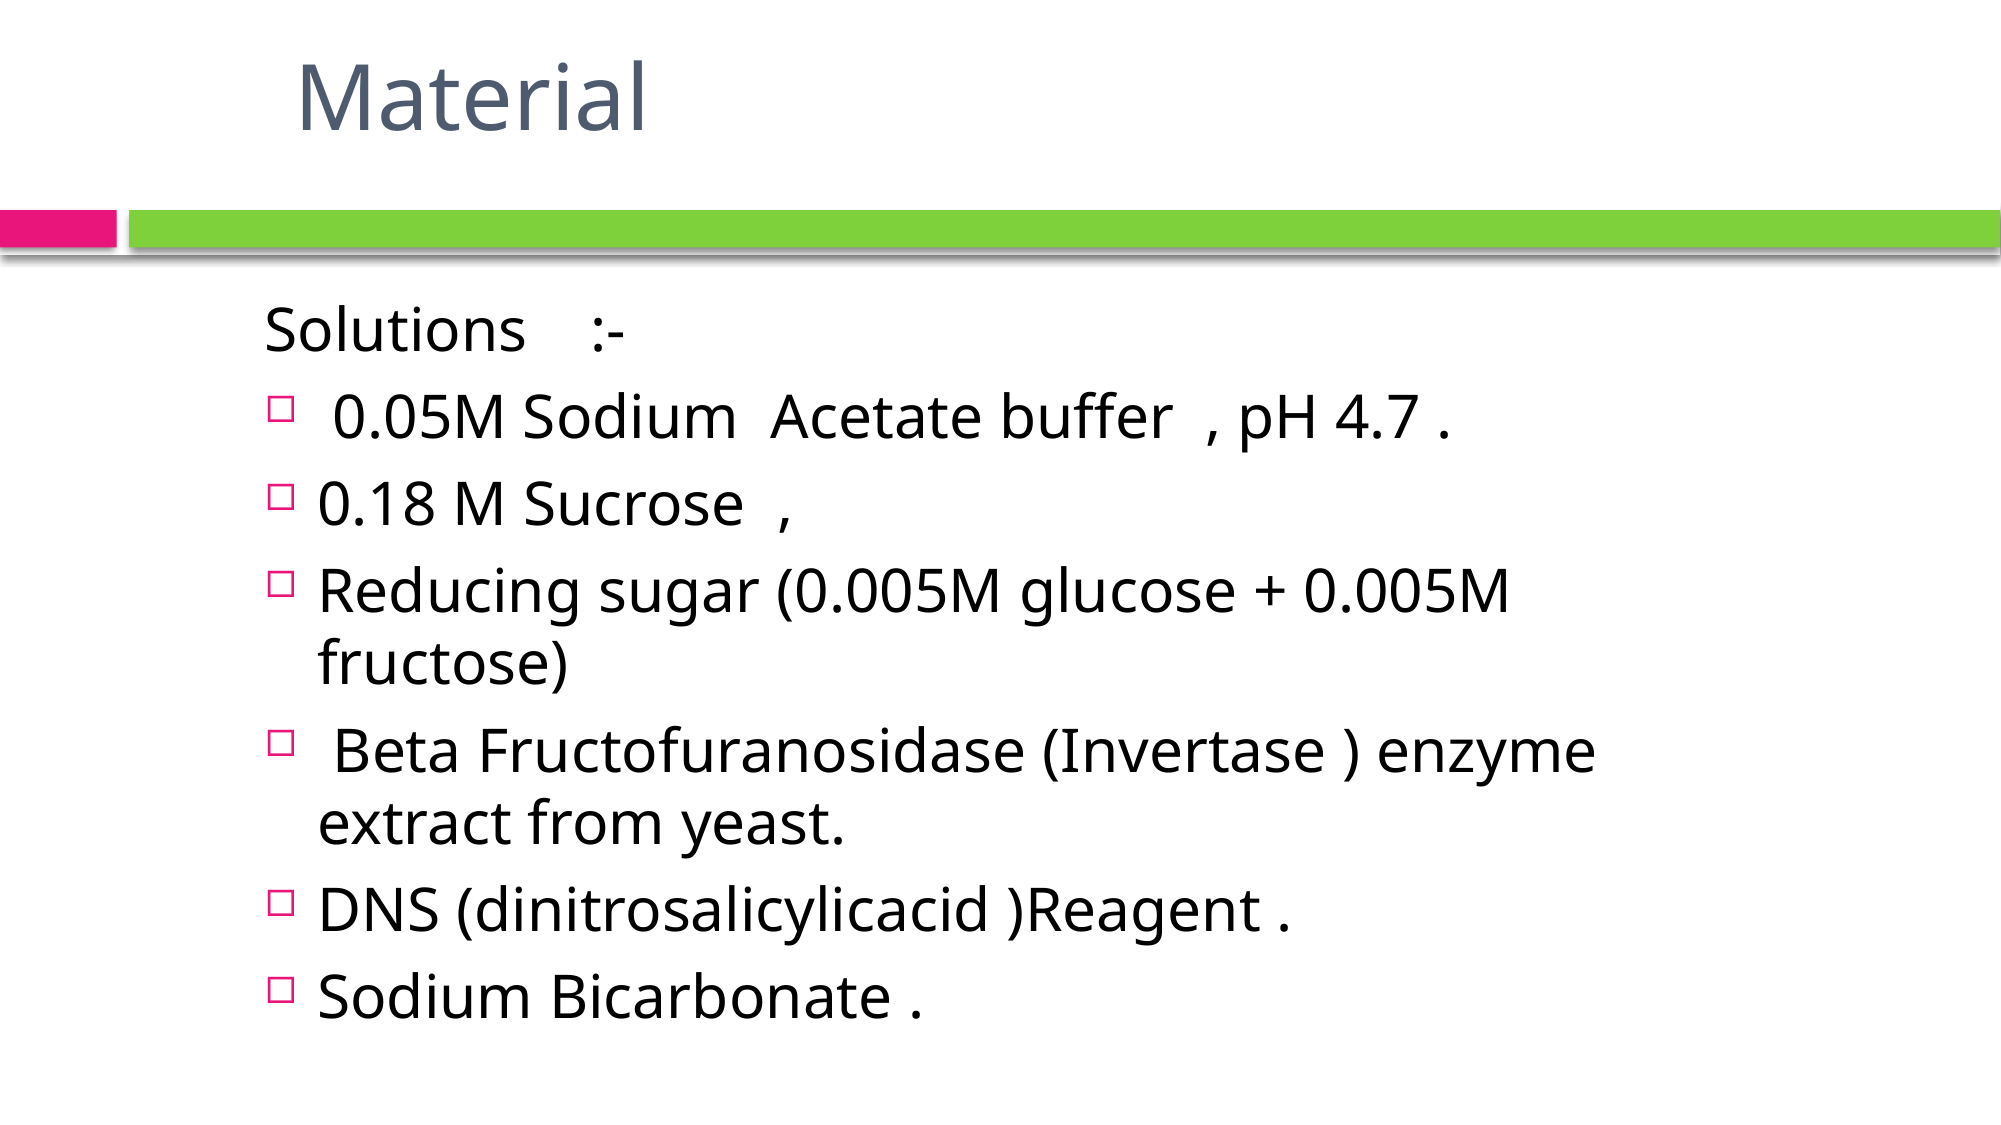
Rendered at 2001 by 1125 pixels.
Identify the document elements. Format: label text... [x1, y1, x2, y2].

title Material [279, 0, 1630, 188]
list Solutions :- 0.05M Sodium Acetate buffer , pH 4.7 . 0.18 M Sucrose , Reducing sugar (0.005M glucose + 0.005M fructose) Beta Fructofuranosidase (Invertase ) enzyme extract from yeast. DNS (dinitrosalicylicacid )Reagent . Sodium Bicarbonate . [249, 196, 1750, 1083]
